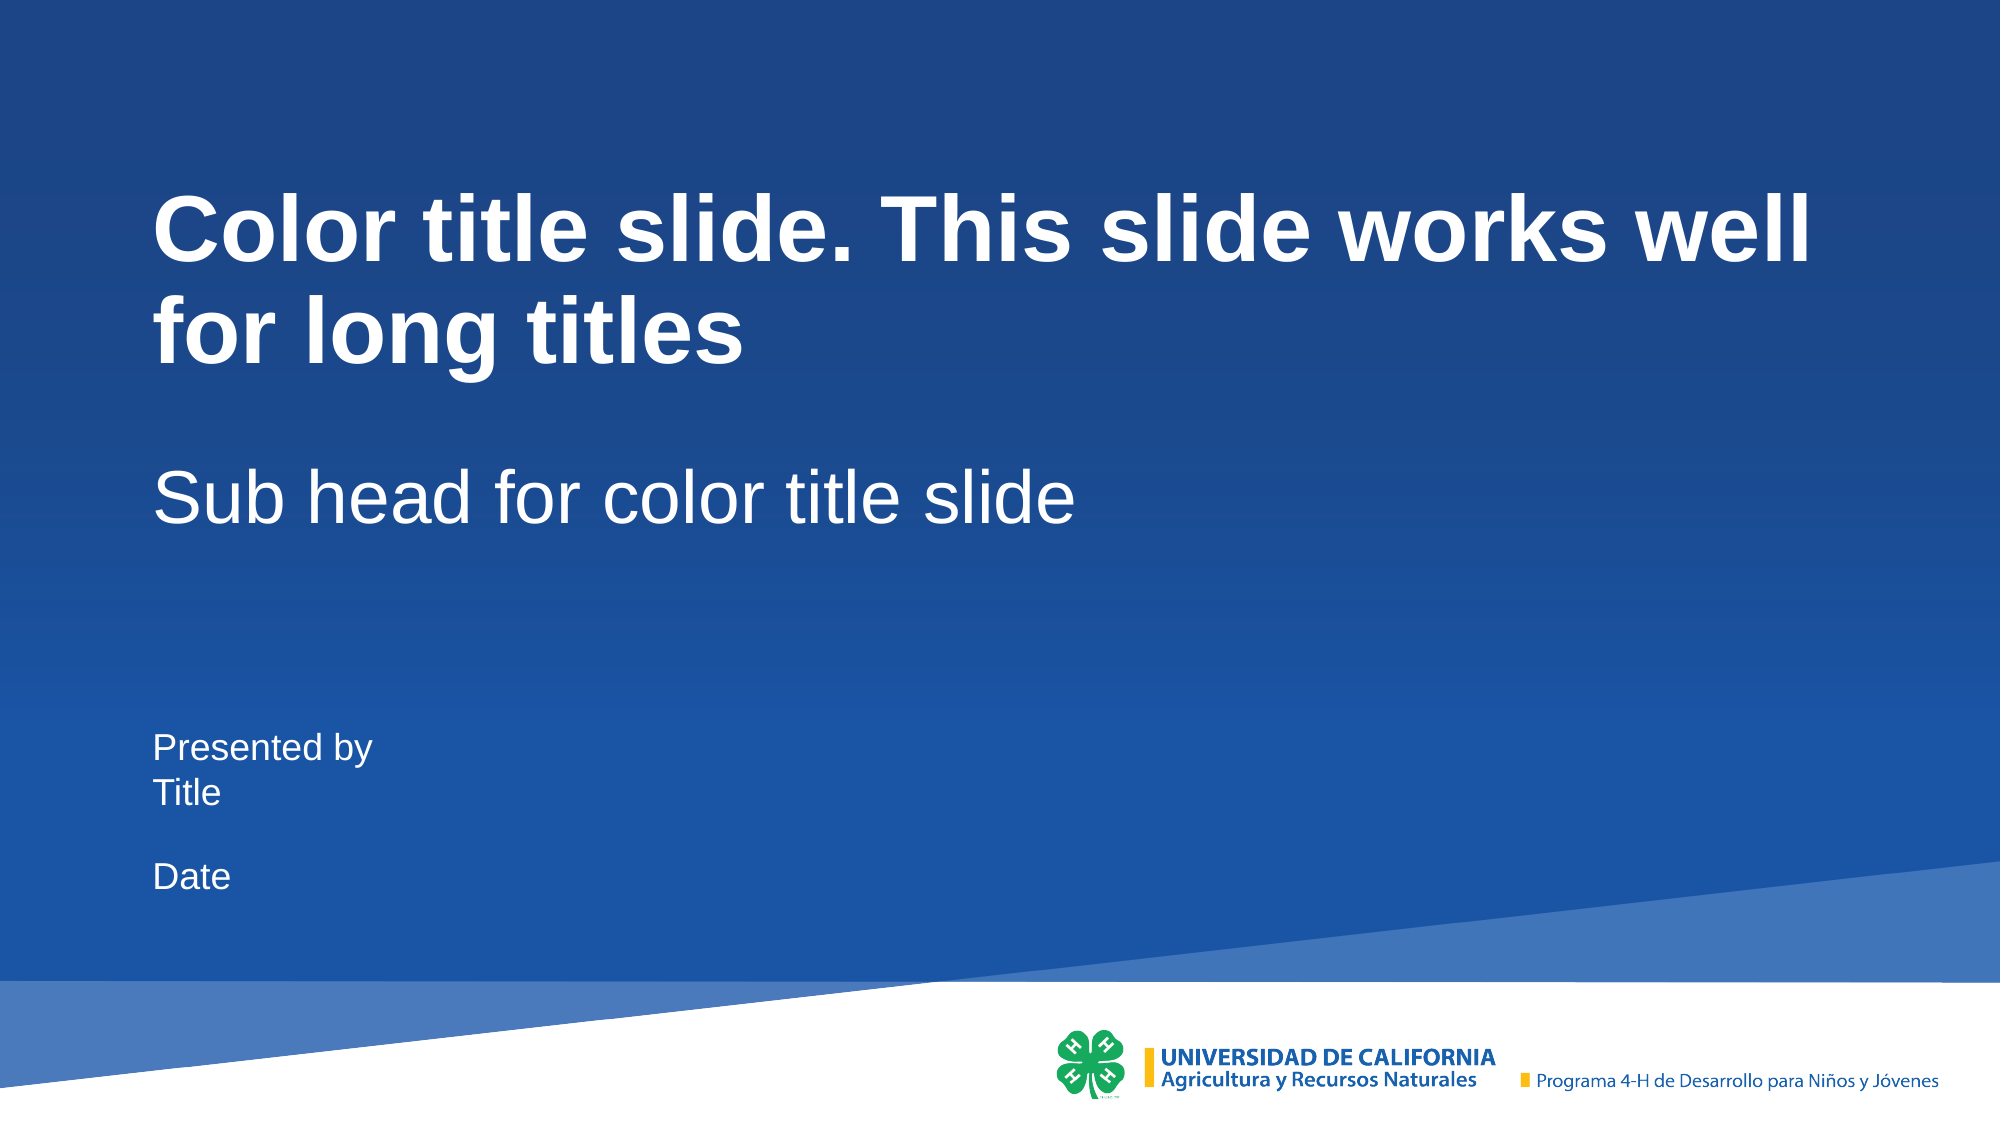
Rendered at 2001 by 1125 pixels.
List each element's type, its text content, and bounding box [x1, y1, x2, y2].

list Date [137, 849, 607, 937]
list Sub head for color title slide [137, 451, 1494, 583]
picture [0, 0, 2000, 1125]
list Presented by Title [137, 715, 698, 824]
title Color title slide. This slide works well for long titles [137, 173, 1863, 391]
